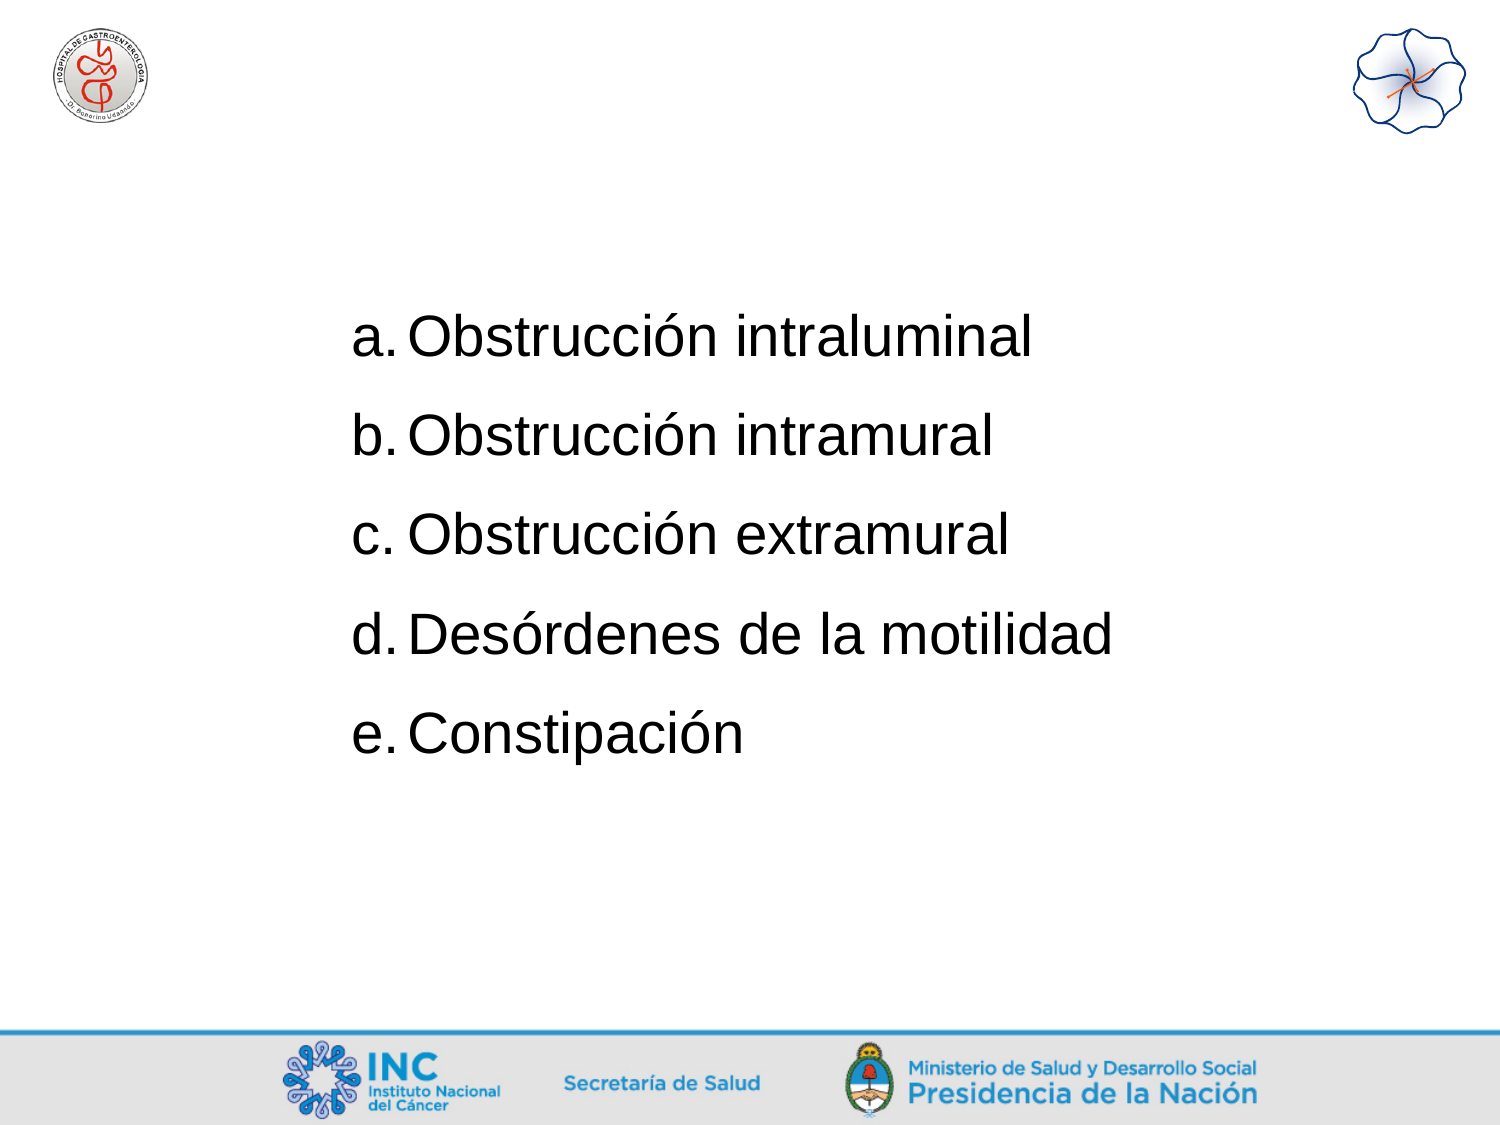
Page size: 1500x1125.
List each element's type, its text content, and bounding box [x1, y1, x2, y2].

picture [1352, 28, 1467, 135]
picture [52, 28, 148, 124]
text_box Obstrucción intraluminal Obstrucción intramural Obstrucción extramural Desórdenes de la motilidad Constipación [336, 290, 1247, 836]
picture [0, 1027, 1500, 1125]
